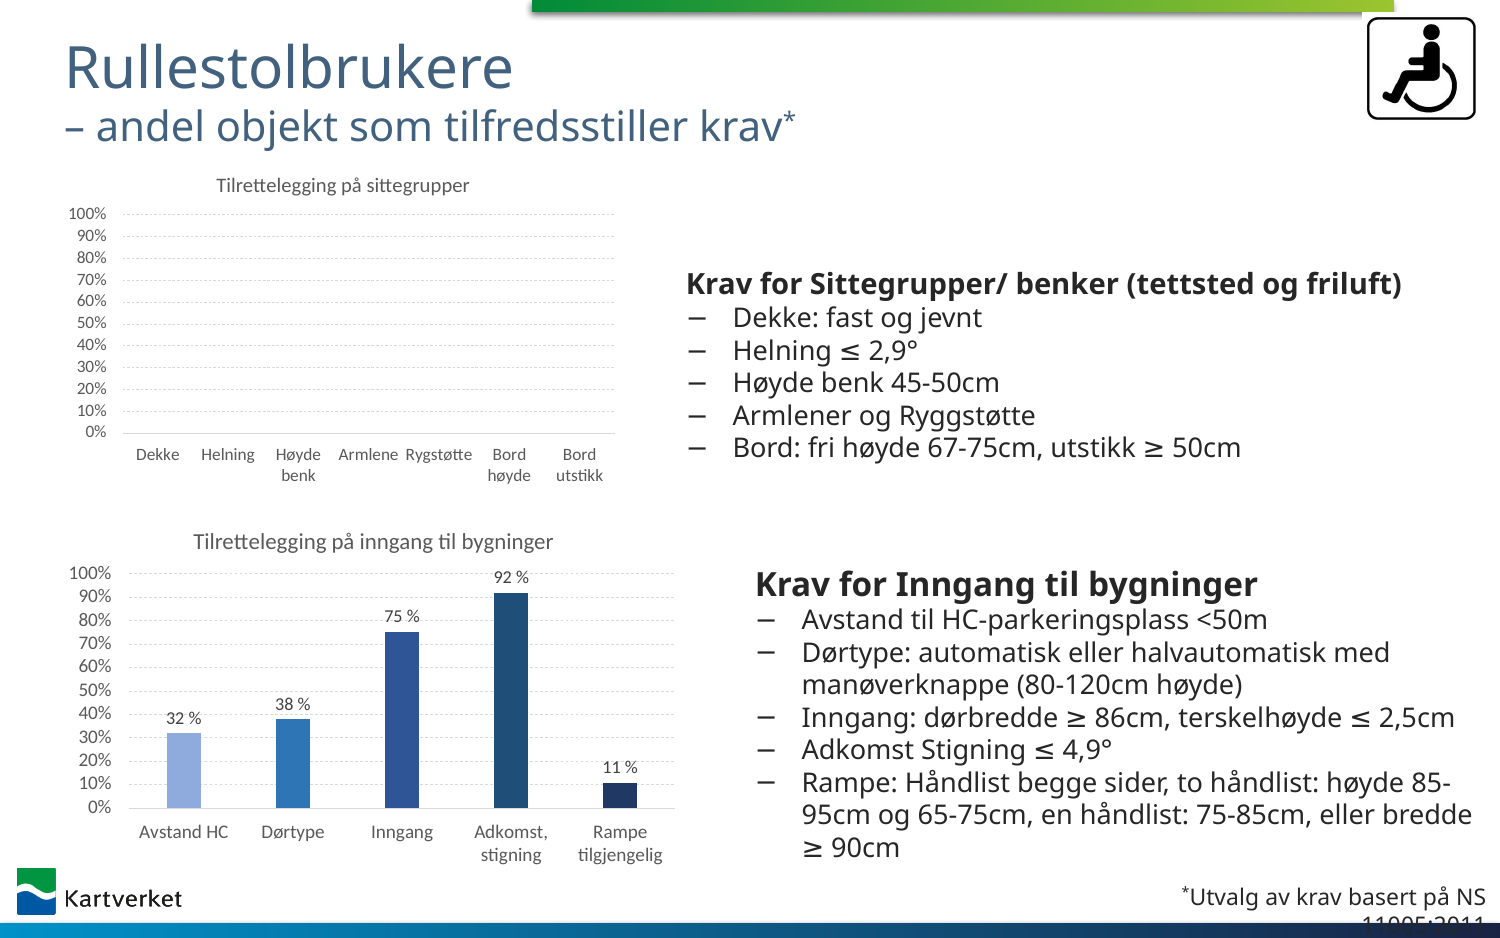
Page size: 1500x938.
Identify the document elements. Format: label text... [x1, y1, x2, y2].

text_box Krav for Inngang til bygninger Avstand til HC-parkeringsplass <50m Dørtype: automatisk eller halvautomatisk med manøverknappe (80-120cm høyde) Inngang: dørbredde ≥ 86cm, terskelhøyde ≤ 2,5cm Adkomst Stigning ≤ 4,9° Rampe: Håndlist begge sider, to håndlist: høyde 85-95cm og 65-75cm, en håndlist: 75-85cm, eller bredde ≥ 90cm [740, 555, 1491, 870]
text_box *Utvalg av krav basert på NS 11005:2011 [1068, 873, 1500, 938]
text_box Krav for Sittegrupper/ benker (tettsted og friluft) Dekke: fast og jevnt Helning ≤ 2,9° Høyde benk 45-50cm Armlener og Ryggstøtte Bord: fri høyde 67-75cm, utstikk ≥ 50cm [670, 258, 1418, 471]
picture [62, 520, 686, 874]
picture [62, 166, 625, 492]
text_box Rullestolbrukere – andel objekt som tilfredsstiller krav* [49, 25, 1431, 158]
picture [1362, 12, 1481, 126]
